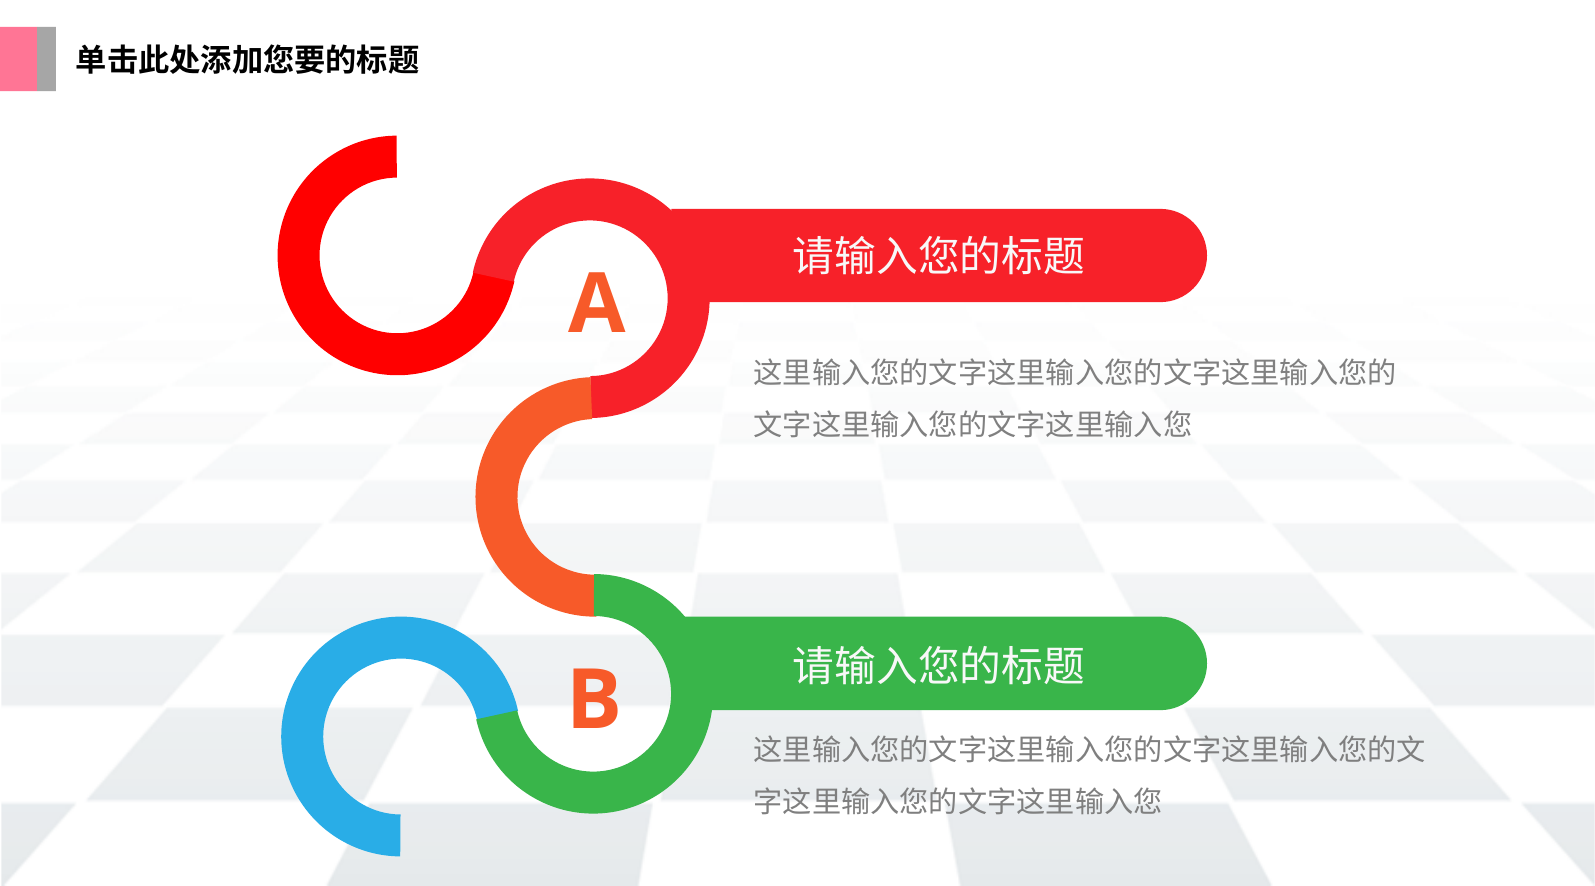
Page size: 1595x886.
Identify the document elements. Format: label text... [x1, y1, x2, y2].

picture [0, 0, 1595, 886]
text_box A [553, 241, 642, 357]
text_box [277, 135, 515, 376]
text_box 这里输入您的文字这里输入您的文字这里输入您的文字这里输入您的文字这里输入您 [738, 706, 1447, 827]
text_box [281, 616, 519, 857]
text_box [671, 208, 1208, 303]
text_box B [551, 637, 638, 753]
text_box [476, 574, 714, 814]
text_box 请输入您的标题 [778, 222, 1101, 288]
text_box [686, 616, 1208, 711]
text_box [472, 178, 710, 418]
text_box 请输入您的标题 [778, 632, 1101, 698]
text_box [475, 377, 595, 617]
text_box 这里输入您的文字这里输入您的文字这里输入您的文字这里输入您的文字这里输入您 [738, 329, 1436, 449]
